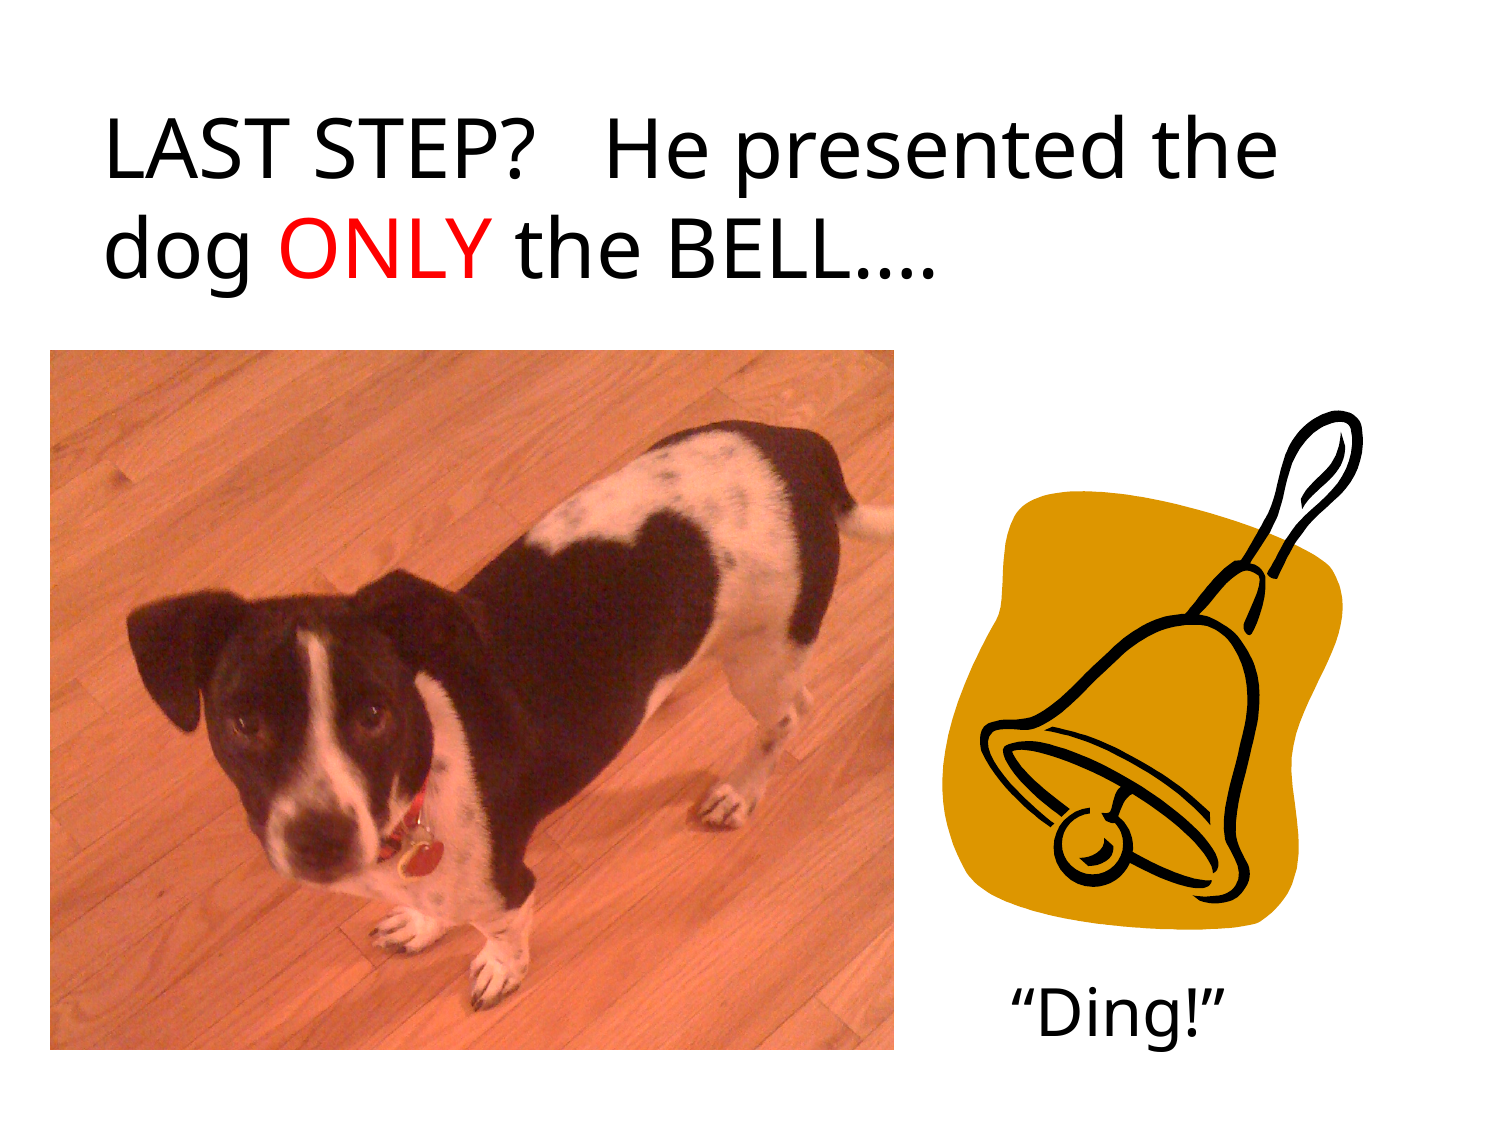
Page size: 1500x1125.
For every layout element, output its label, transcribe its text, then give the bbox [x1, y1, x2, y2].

picture [49, 349, 910, 1051]
text_box LAST STEP? He presented the dog ONLY the BELL…. [87, 87, 1425, 303]
picture [924, 410, 1366, 930]
text_box “Ding!” [962, 962, 1313, 1058]
